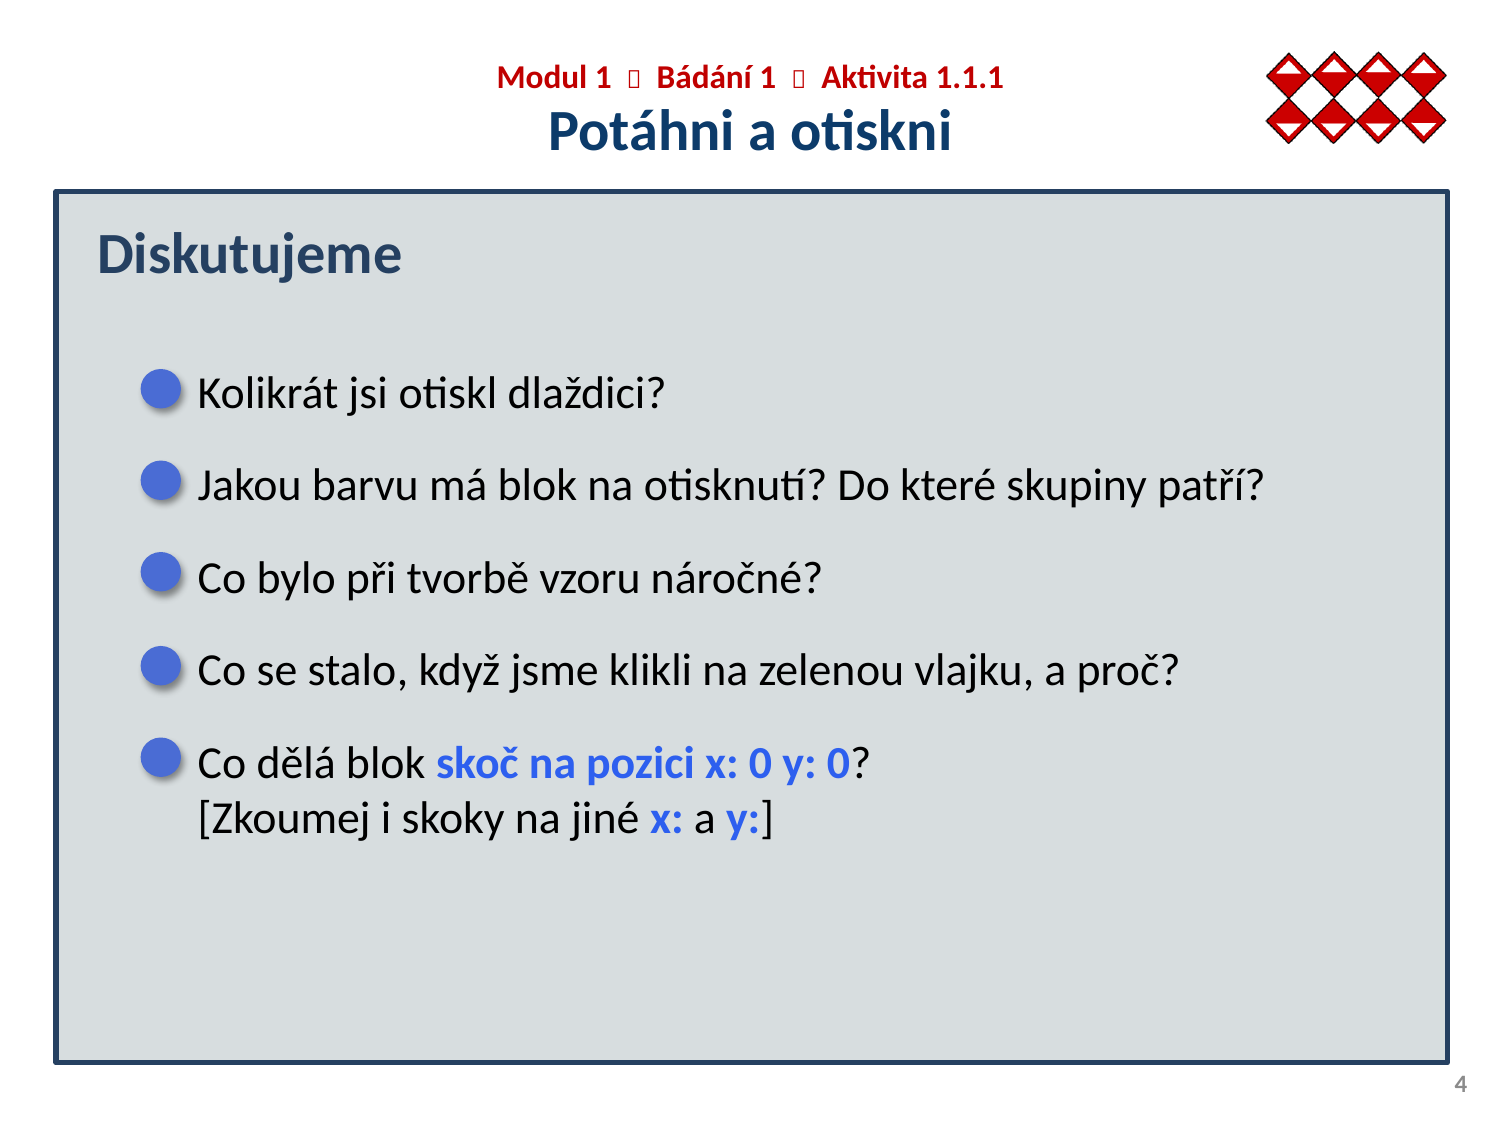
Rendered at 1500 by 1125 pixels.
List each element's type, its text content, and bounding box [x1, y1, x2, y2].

text_box [142, 648, 179, 684]
picture [1265, 51, 1447, 144]
text_box [142, 739, 179, 775]
text_box Diskutujeme Kolikrát jsi otiskl dlaždici? Jakou barvu má blok na otisknutí? Do které skupiny patří? Co bylo při tvorbě vzoru náročné? Co se stalo, když jsme klikli na zelenou vlajku, a proč? Co dělá blok skoč na pozici x: 0 y: 0? [Zkoumej i skoky na jiné x: a y:] [54, 189, 1449, 1065]
text_box [142, 371, 179, 407]
text_box Modul 1  Bádání 1  Aktivita 1.1.1 Potáhni a otiskni [187, 47, 1314, 170]
slide_number 4 [1219, 1062, 1483, 1104]
text_box [142, 462, 179, 498]
text_box [142, 554, 179, 590]
